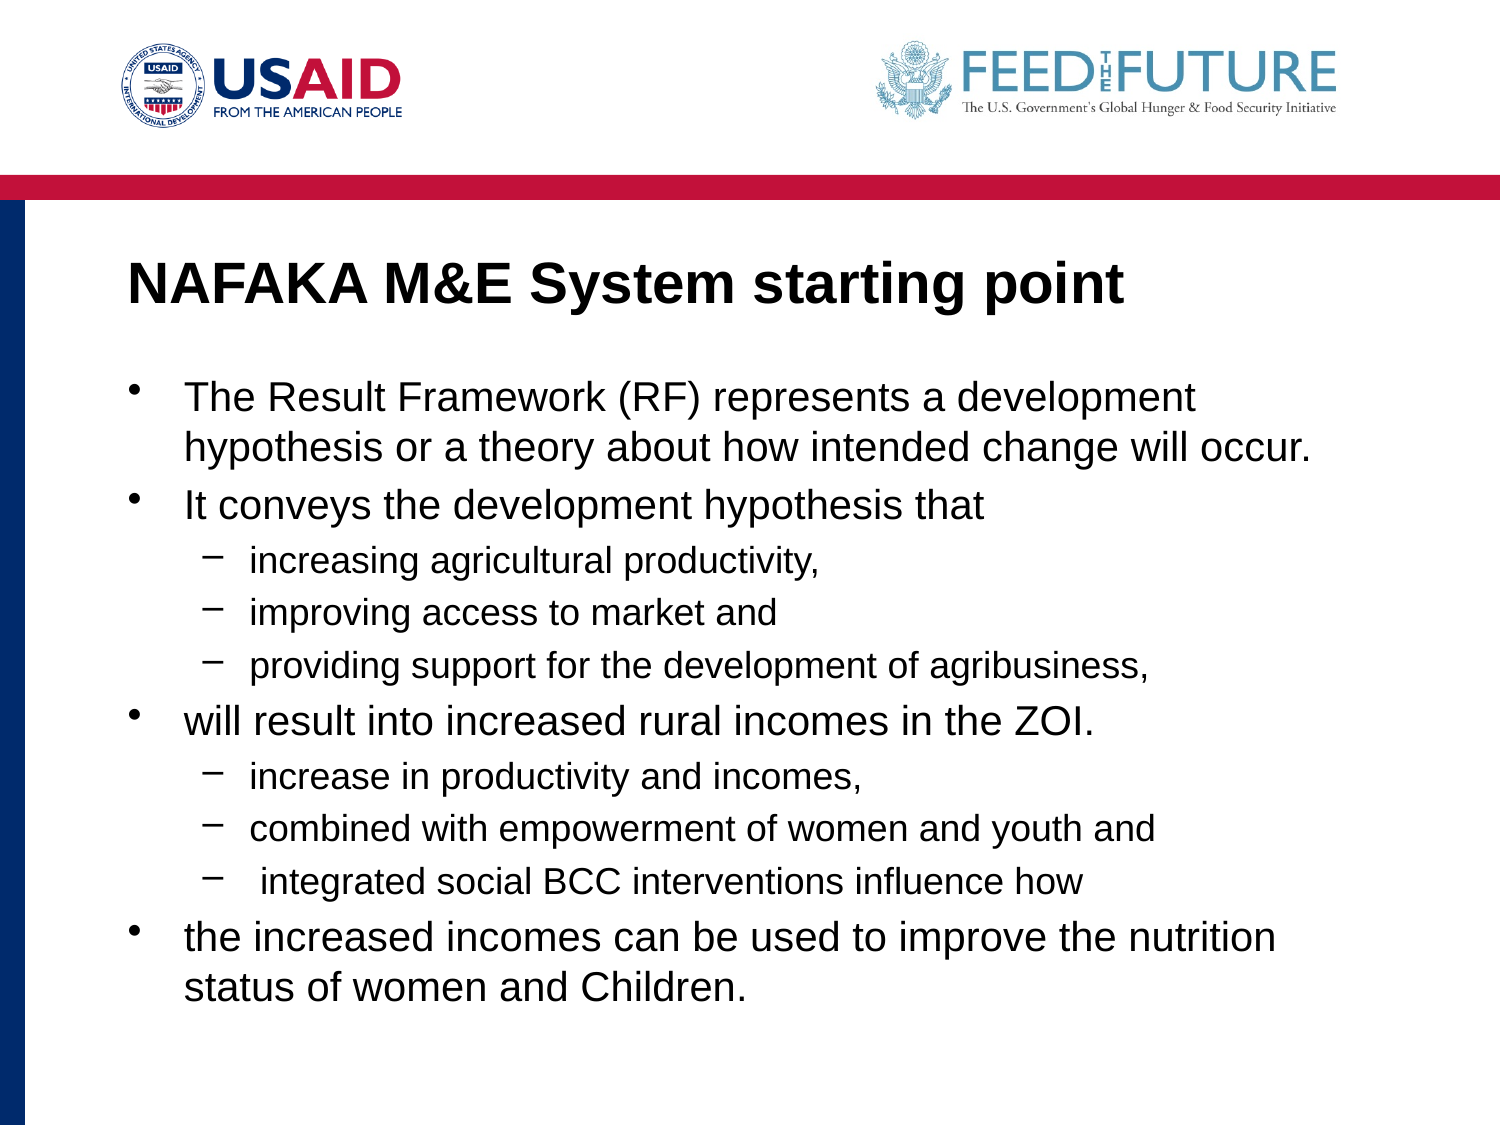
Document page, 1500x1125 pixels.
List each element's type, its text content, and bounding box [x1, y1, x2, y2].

title NAFAKA M&E System starting point [112, 237, 1388, 338]
list The Result Framework (RF) represents a development hypothesis or a theory about how intended change will occur. It conveys the development hypothesis that increasing agricultural productivity, improving access to market and providing support for the development of agribusiness, will result into increased rural incomes in the ZOI. increase in productivity and incomes, combined with empowerment of women and youth and integrated social BCC interventions influence how the increased incomes can be used to improve the nutrition status of women and Children. [112, 362, 1388, 1038]
picture [80, 17, 442, 158]
picture [837, 11, 1378, 152]
